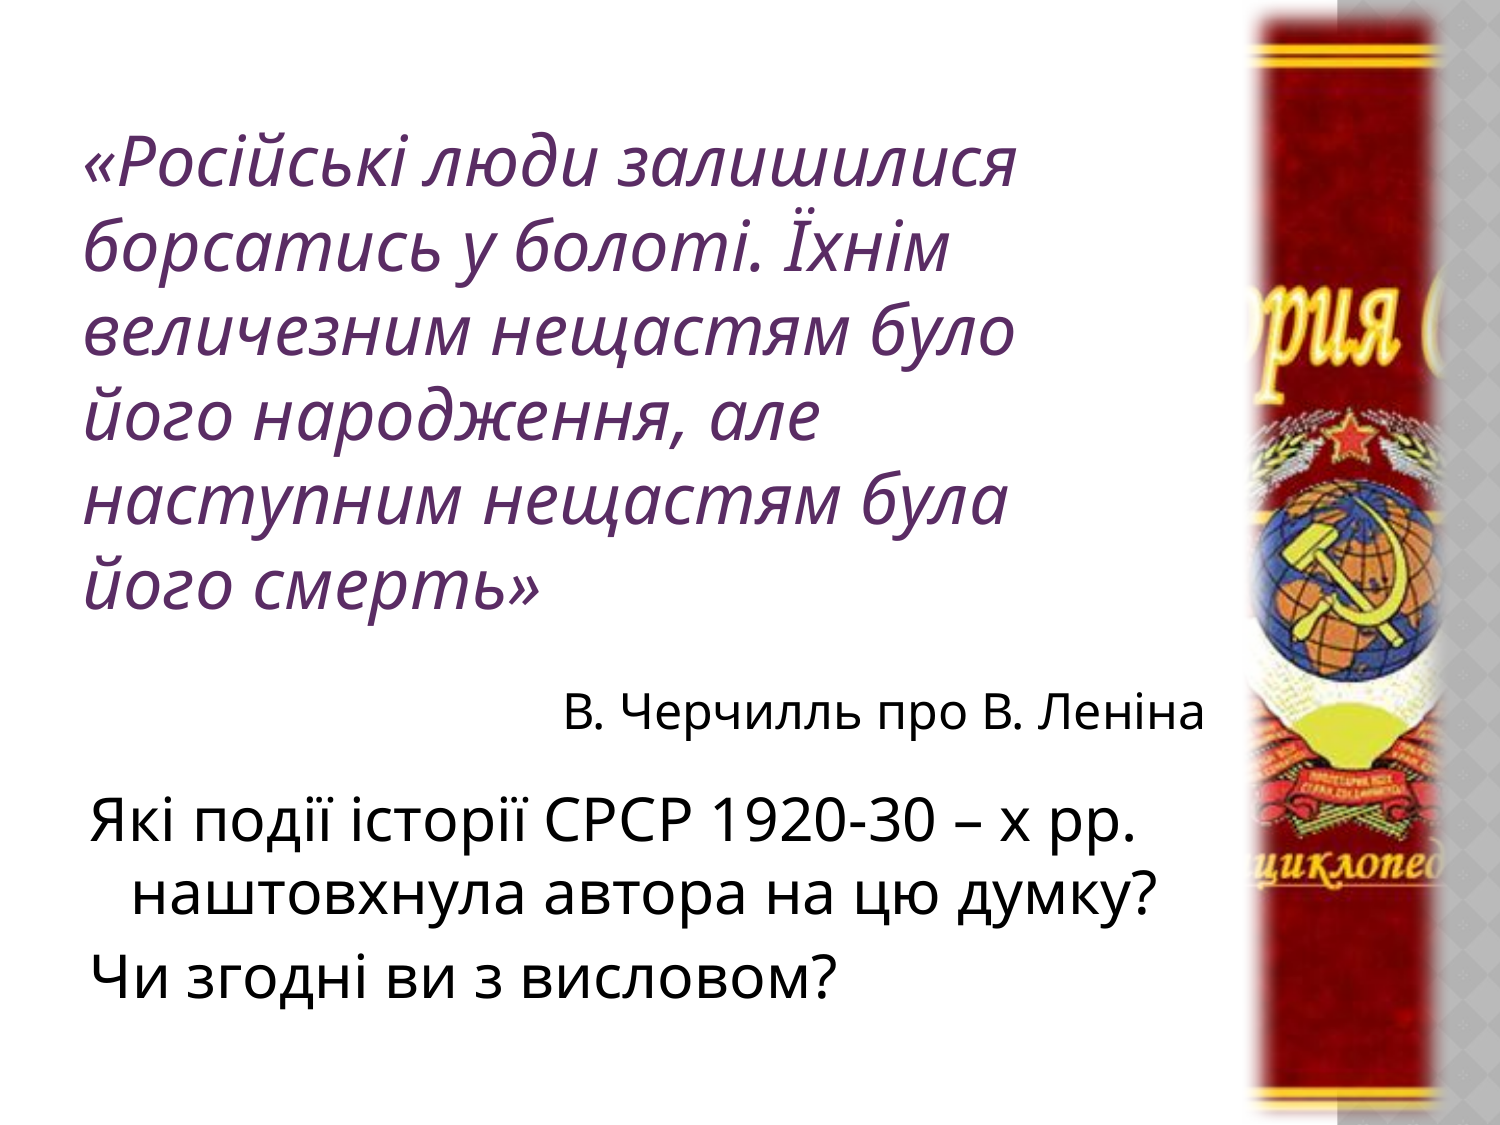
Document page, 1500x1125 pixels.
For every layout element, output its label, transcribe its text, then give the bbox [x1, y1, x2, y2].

list Які події історії СРСР 1920-30 – х рр. наштовхнула автора на цю думку? Чи згодні ви з висловом? [75, 773, 1235, 1068]
title «Російські люди залишилися борсатись у болоті. Їхнім величезним нещастям було його народження, але наступним нещастям була його смерть» [75, 37, 1043, 679]
picture [1241, 0, 1452, 1125]
list В. Черчилль про В. Леніна [75, 679, 1207, 750]
